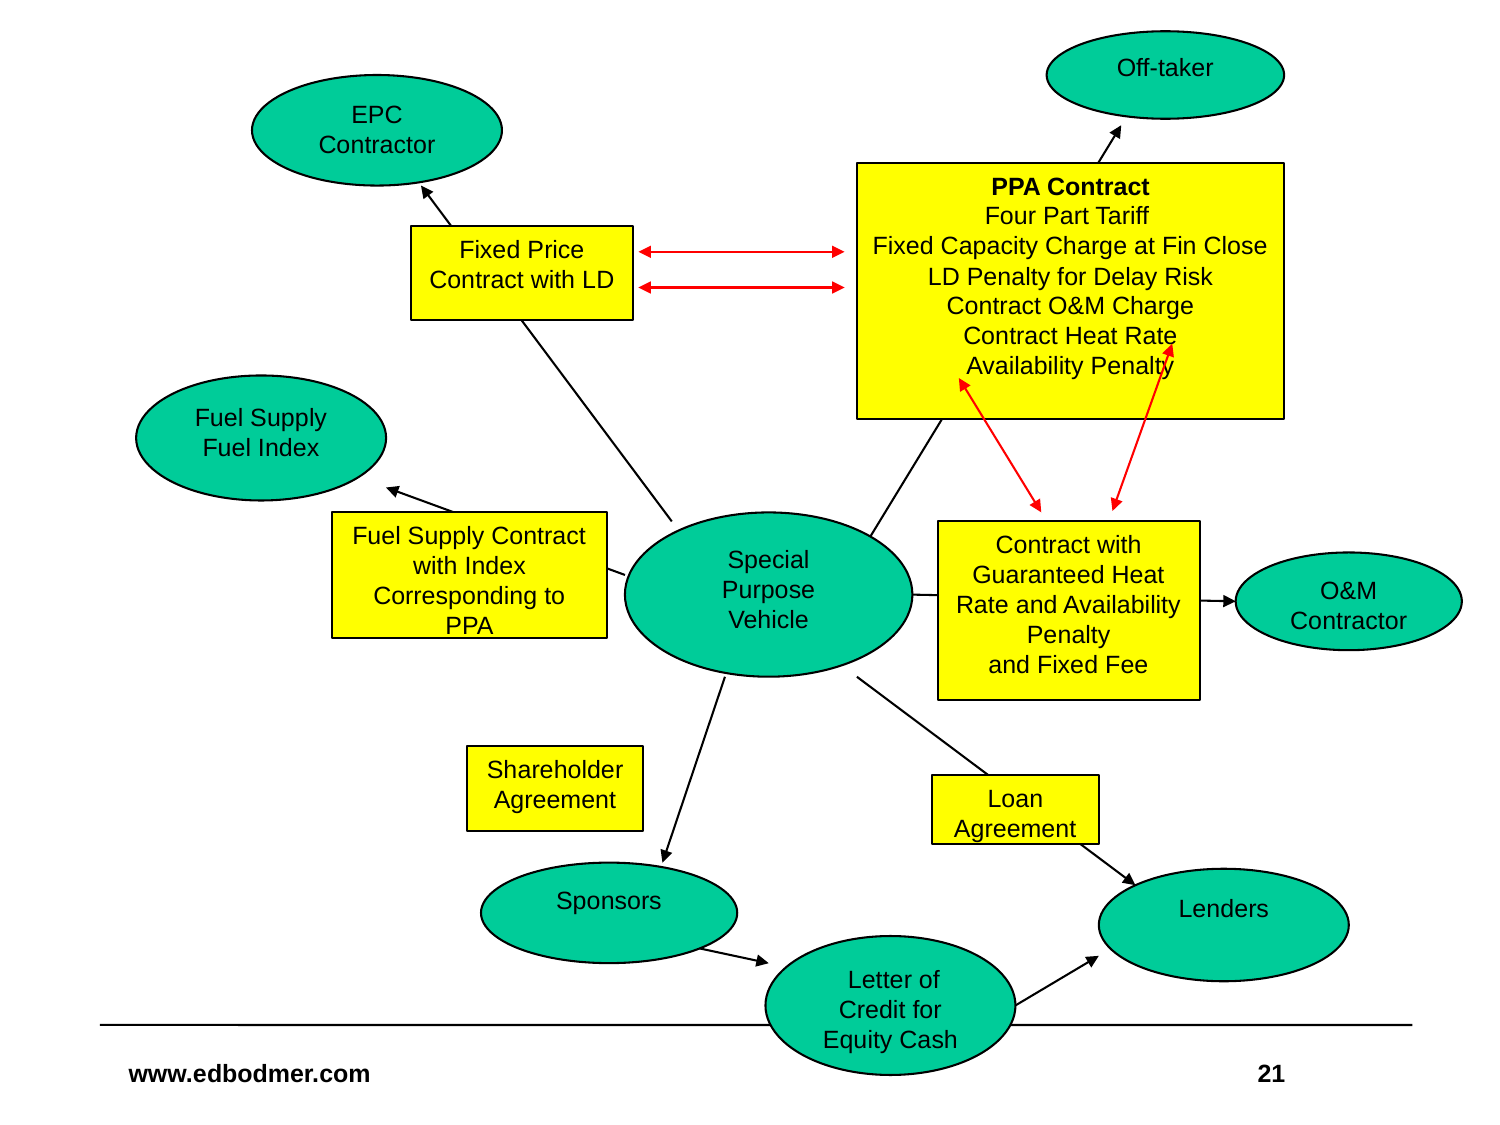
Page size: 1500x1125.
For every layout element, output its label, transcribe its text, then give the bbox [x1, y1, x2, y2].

text_box O&M Contractor [1236, 552, 1462, 651]
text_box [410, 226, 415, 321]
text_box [958, 377, 1042, 513]
text_box EPC Contractor [251, 75, 502, 186]
text_box Sponsors [481, 862, 738, 964]
text_box ShareholderAgreement [466, 746, 644, 832]
text_box Letter of Credit for Equity Cash [765, 936, 1015, 1075]
text_box PPA Contract Four Part Tariff Fixed Capacity Charge at Fin Close LD Penalty for Delay Risk Contract O&M Charge Contract Heat Rate Availability Penalty [1126, 162, 1285, 420]
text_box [385, 487, 626, 576]
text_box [699, 948, 769, 964]
text_box Contract with Guaranteed Heat Rate and Availability Penalty and Fixed Fee [937, 610, 1200, 701]
text_box Off-taker [1046, 31, 1285, 119]
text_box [912, 594, 1236, 602]
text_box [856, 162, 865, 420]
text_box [420, 185, 673, 522]
text_box Fuel Supply Contract with Index Corresponding to PPA [332, 512, 607, 638]
text_box Fuel Supply Fuel Index [136, 375, 387, 501]
text_box Special Purpose Vehicle [624, 512, 913, 677]
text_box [870, 124, 1122, 537]
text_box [1015, 955, 1099, 1006]
text_box Contract with Guaranteed Heat Rate and Availability Penalty and Fixed Fee [937, 521, 1200, 593]
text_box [1112, 343, 1173, 512]
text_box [856, 676, 1136, 886]
text_box Lenders [1098, 868, 1349, 982]
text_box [662, 676, 726, 863]
